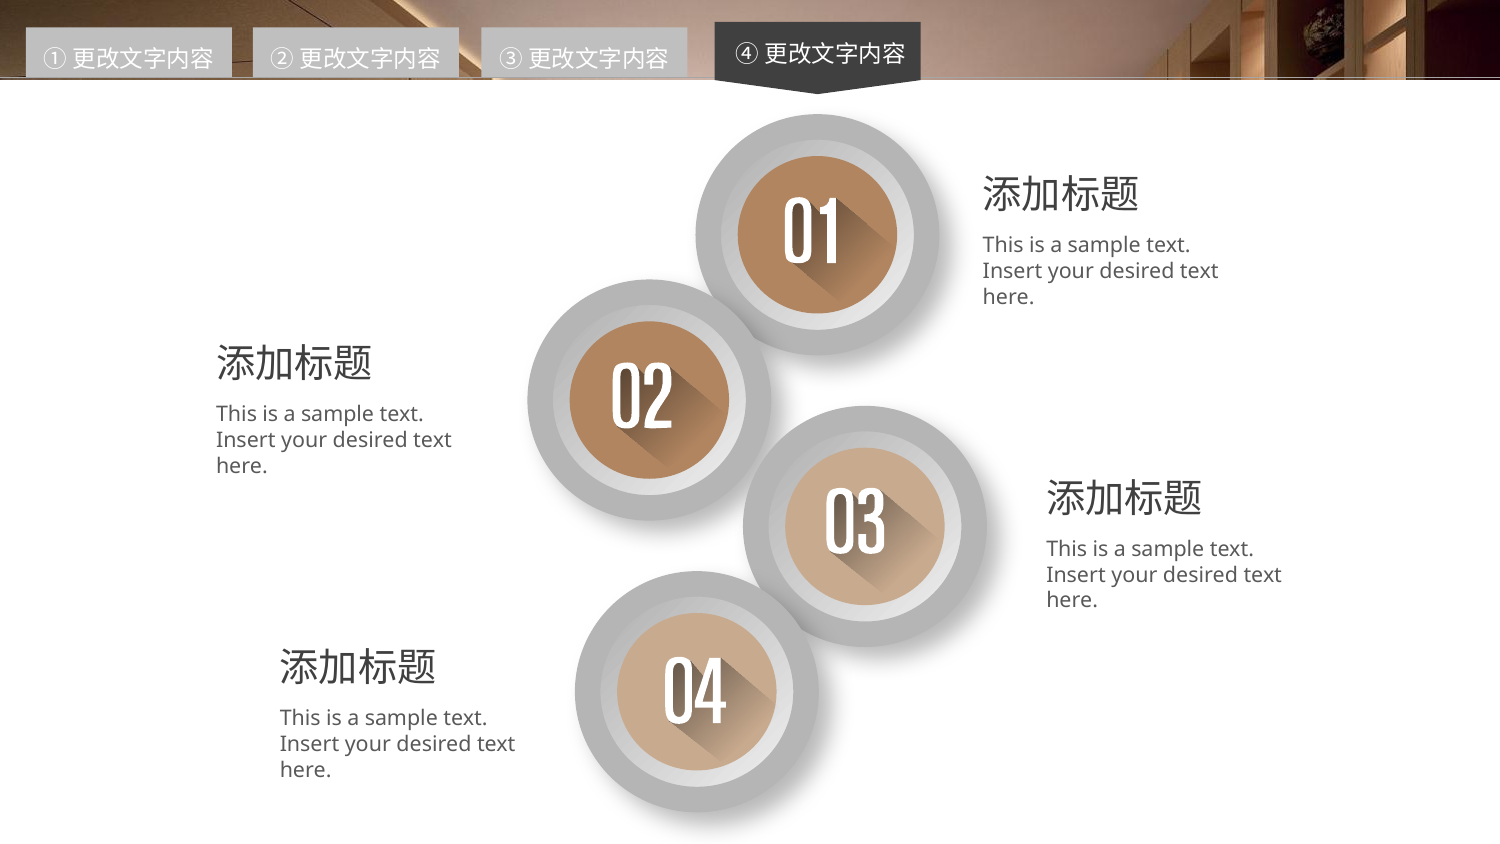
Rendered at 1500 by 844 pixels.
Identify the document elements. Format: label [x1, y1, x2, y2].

text_box [1031, 465, 1328, 595]
text_box [661, 21, 980, 95]
text_box [540, 292, 759, 508]
text_box [755, 418, 975, 635]
text_box [587, 583, 807, 800]
text_box [264, 635, 562, 765]
text_box [708, 126, 927, 343]
text_box [201, 331, 498, 461]
text_box [967, 161, 1264, 291]
picture [0, 0, 1500, 27]
text_box [0, 27, 661, 78]
text_box [980, 27, 1500, 78]
